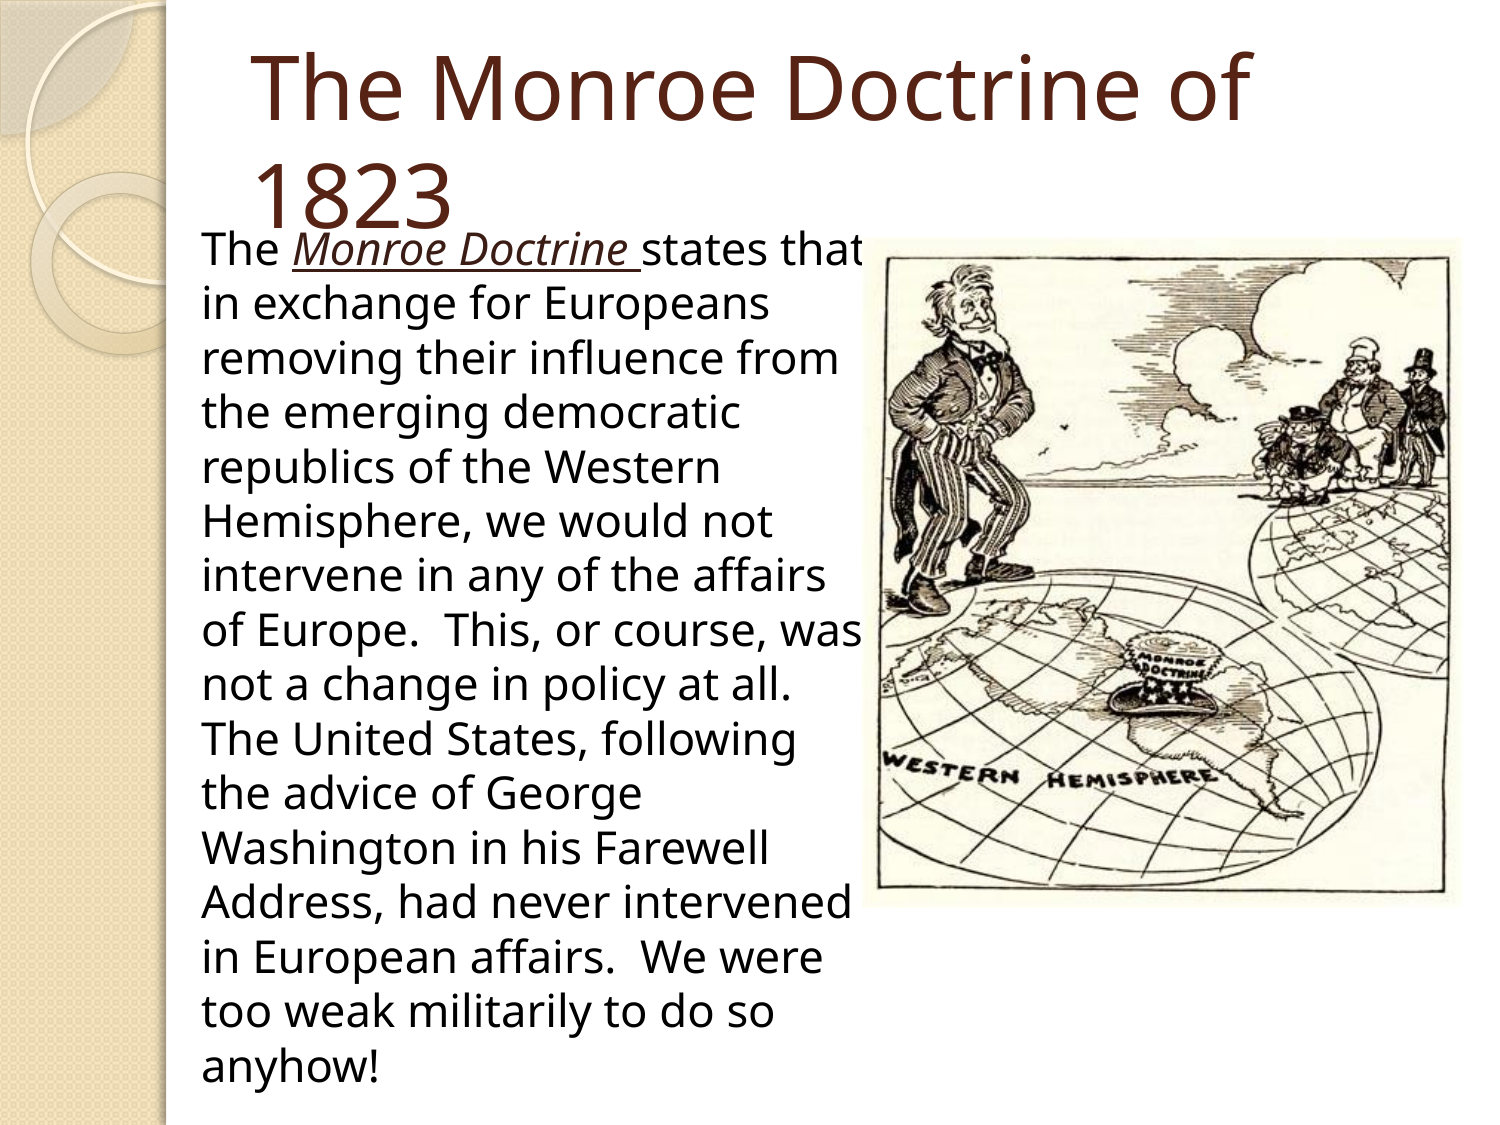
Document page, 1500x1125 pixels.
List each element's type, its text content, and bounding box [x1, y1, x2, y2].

list The Monroe Doctrine states that in exchange for Europeans removing their influence from the emerging democratic republics of the Western Hemisphere, we would not intervene in any of the affairs of Europe. This, or course, was not a change in policy at all. The United States, following the advice of George Washington in his Farewell Address, had never intervened in European affairs. We were too weak militarily to do so anyhow! [174, 212, 888, 1100]
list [862, 237, 1463, 908]
title The Monroe Doctrine of 1823 [235, 45, 1466, 233]
